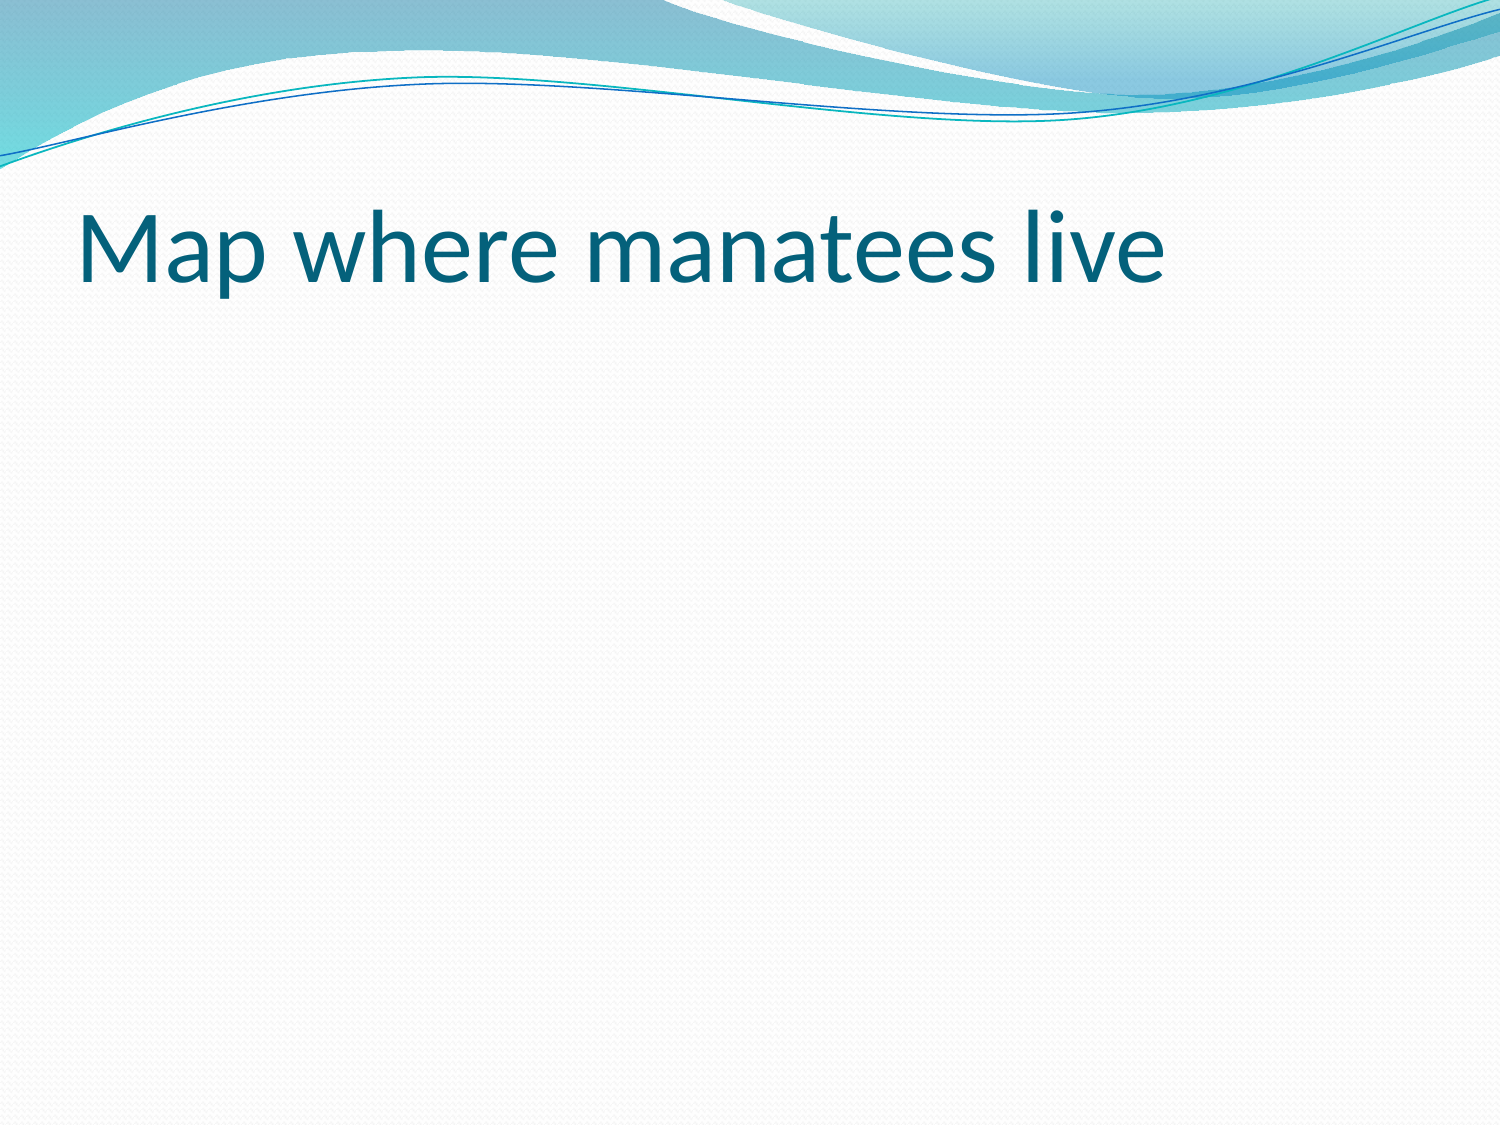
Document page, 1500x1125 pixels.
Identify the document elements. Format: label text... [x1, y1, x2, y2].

title Map where manatees live [75, 115, 1425, 303]
